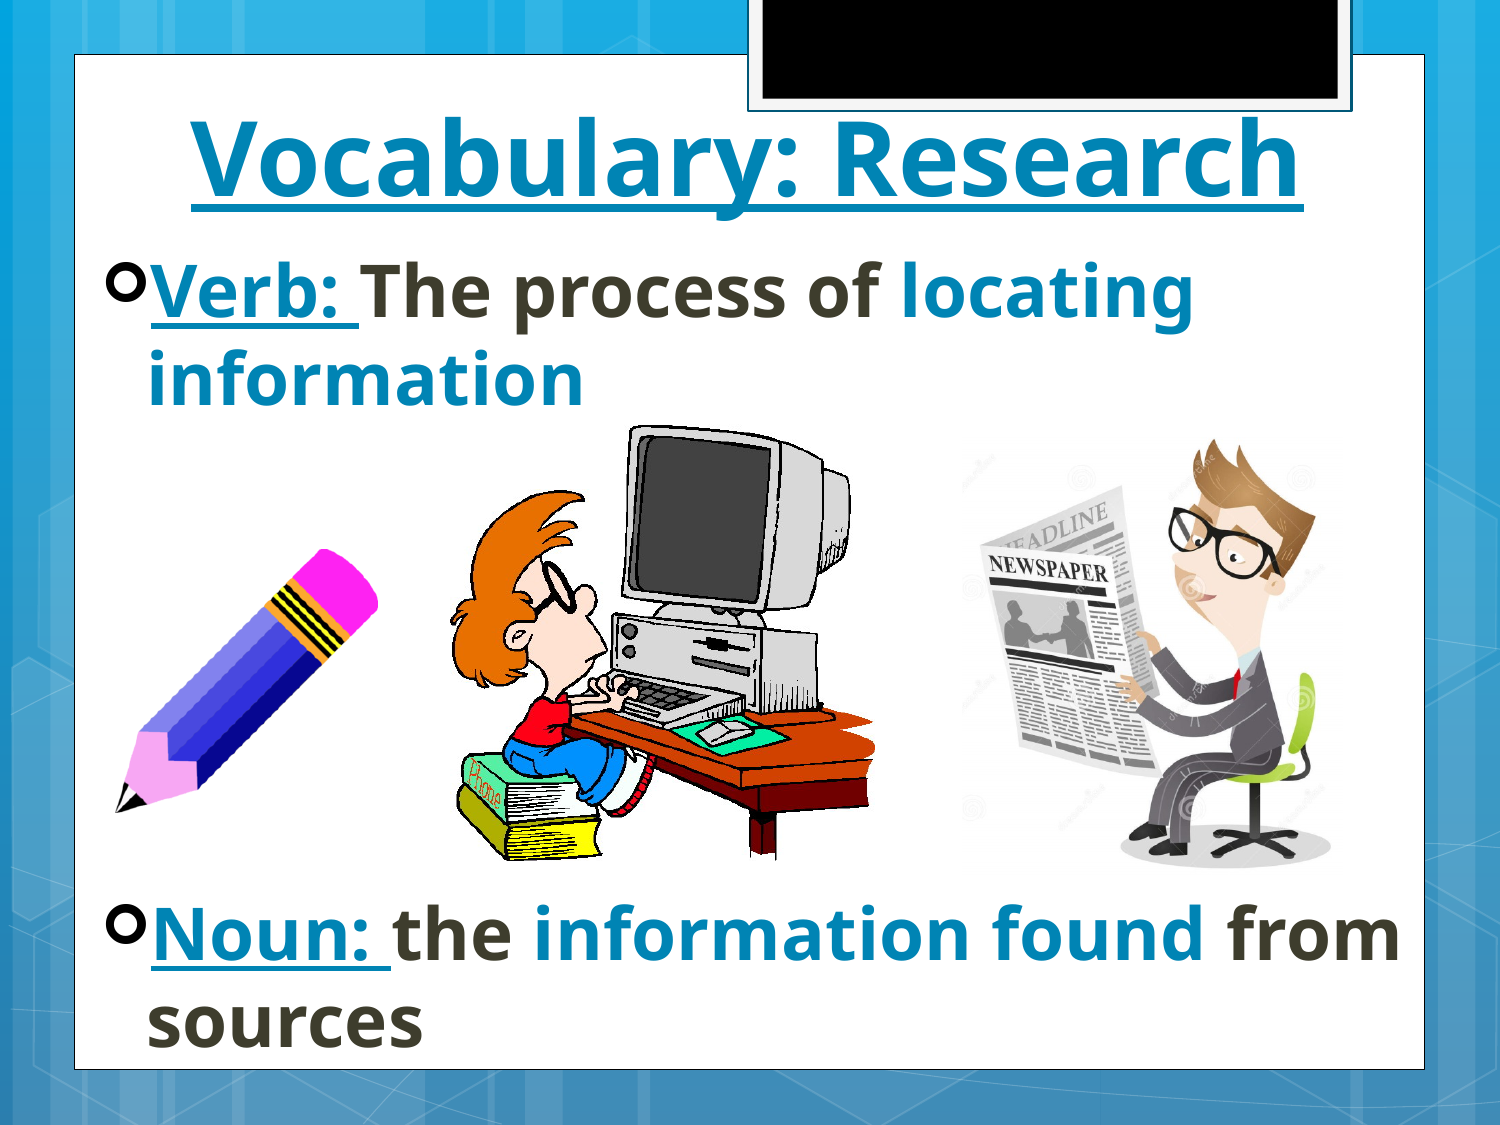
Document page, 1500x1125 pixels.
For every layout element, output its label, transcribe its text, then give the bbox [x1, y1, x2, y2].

picture [962, 437, 1343, 879]
picture [449, 424, 876, 861]
picture [115, 549, 379, 813]
title Vocabulary: Research [171, 37, 1324, 225]
list Verb: The process of locating information Noun: the information found from sources [75, 237, 1425, 1100]
